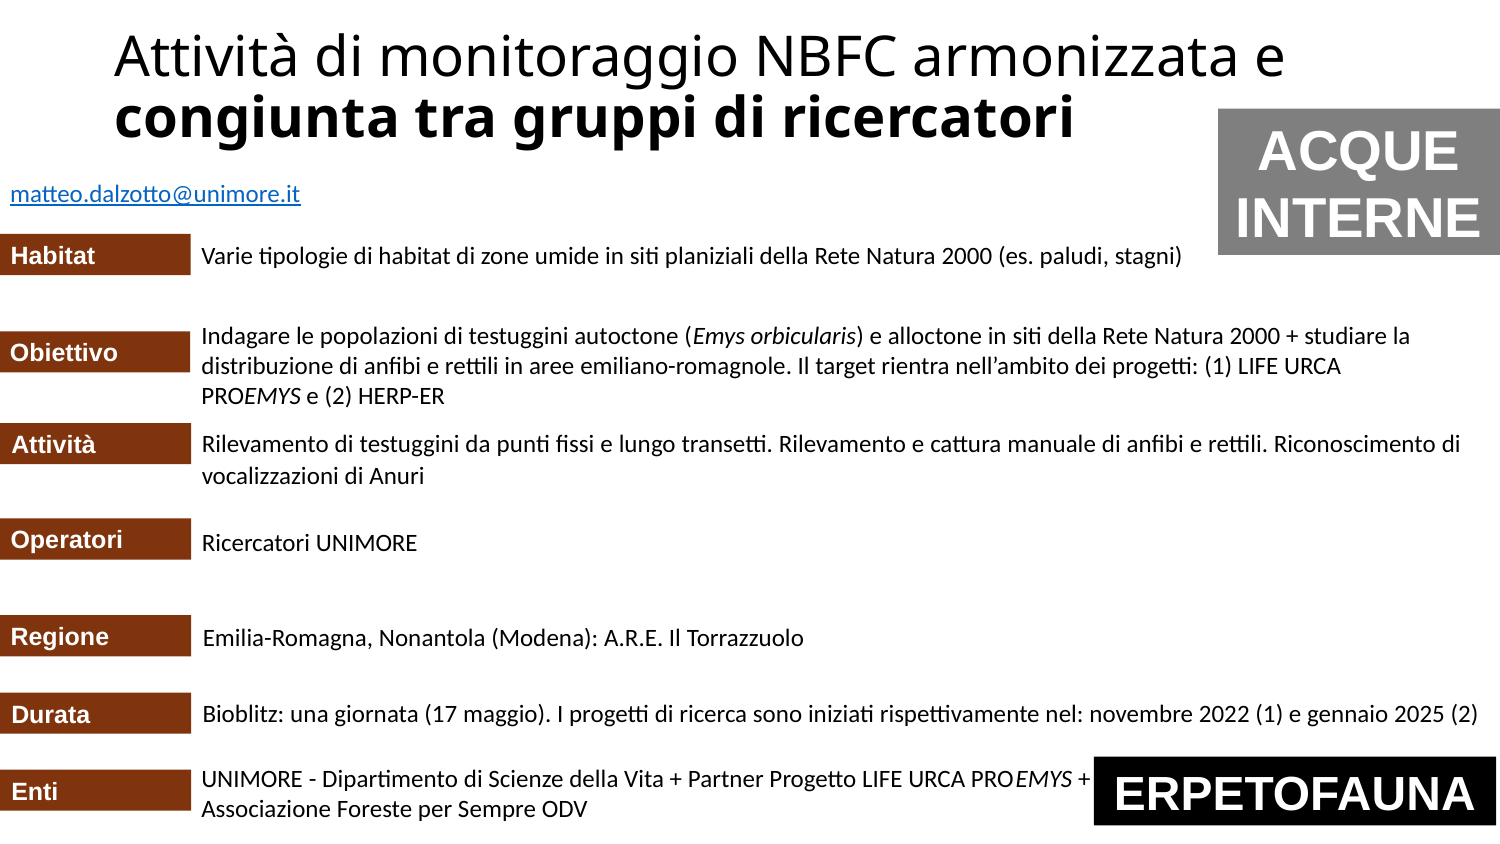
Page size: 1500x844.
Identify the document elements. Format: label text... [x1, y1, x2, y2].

text_box Attività [0, 423, 190, 465]
text_box Rilevamento di testuggini da punti fissi e lungo transetti. Rilevamento e cattura manuale di anfibi e rettili. Riconoscimento di vocalizzazioni di Anuri [190, 420, 1475, 496]
text_box Varie tipologie di habitat di zone umide in siti planiziali della Rete Natura 2000 (es. paludi, stagni) [191, 233, 1443, 275]
text_box Durata [0, 692, 191, 734]
text_box Ricercatori UNIMORE [190, 518, 1386, 562]
text_box UNIMORE - Dipartimento di Scienze della Vita + Partner Progetto LIFE URCA PROEMYS + Associazione Foreste per Sempre ODV [190, 756, 1191, 828]
text_box Bioblitz: una giornata (17 maggio). I progetti di ricerca sono iniziati rispettivamente nel: novembre 2022 (1) e gennaio 2025 (2) [191, 692, 1500, 734]
text_box Attività di monitoraggio NBFC armonizzata e congiunta tra gruppi di ricercatori [103, 7, 1307, 171]
text_box matteo.dalzotto@unimore.it [0, 169, 1061, 213]
text_box Obiettivo [0, 331, 190, 373]
text_box Emilia-Romagna, Nonantola (Modena): A.R.E. Il Torrazzuolo [191, 615, 1466, 658]
text_box Enti [0, 769, 190, 811]
text_box ACQUE INTERNE [1218, 108, 1500, 255]
text_box Operatori [0, 518, 190, 560]
text_box Indagare le popolazioni di testuggini autoctone (Emys orbicularis) e alloctone in siti della Rete Natura 2000 + studiare la distribuzione di anfibi e rettili in aree emiliano-romagnole. Il target rientra nell’ambito dei progetti: (1) LIFE URCA PROEMYS e (2) HERP-ER [190, 313, 1443, 415]
text_box Habitat [0, 233, 191, 276]
text_box Regione [0, 615, 191, 657]
text_box ERPETOFAUNA [1093, 756, 1497, 826]
